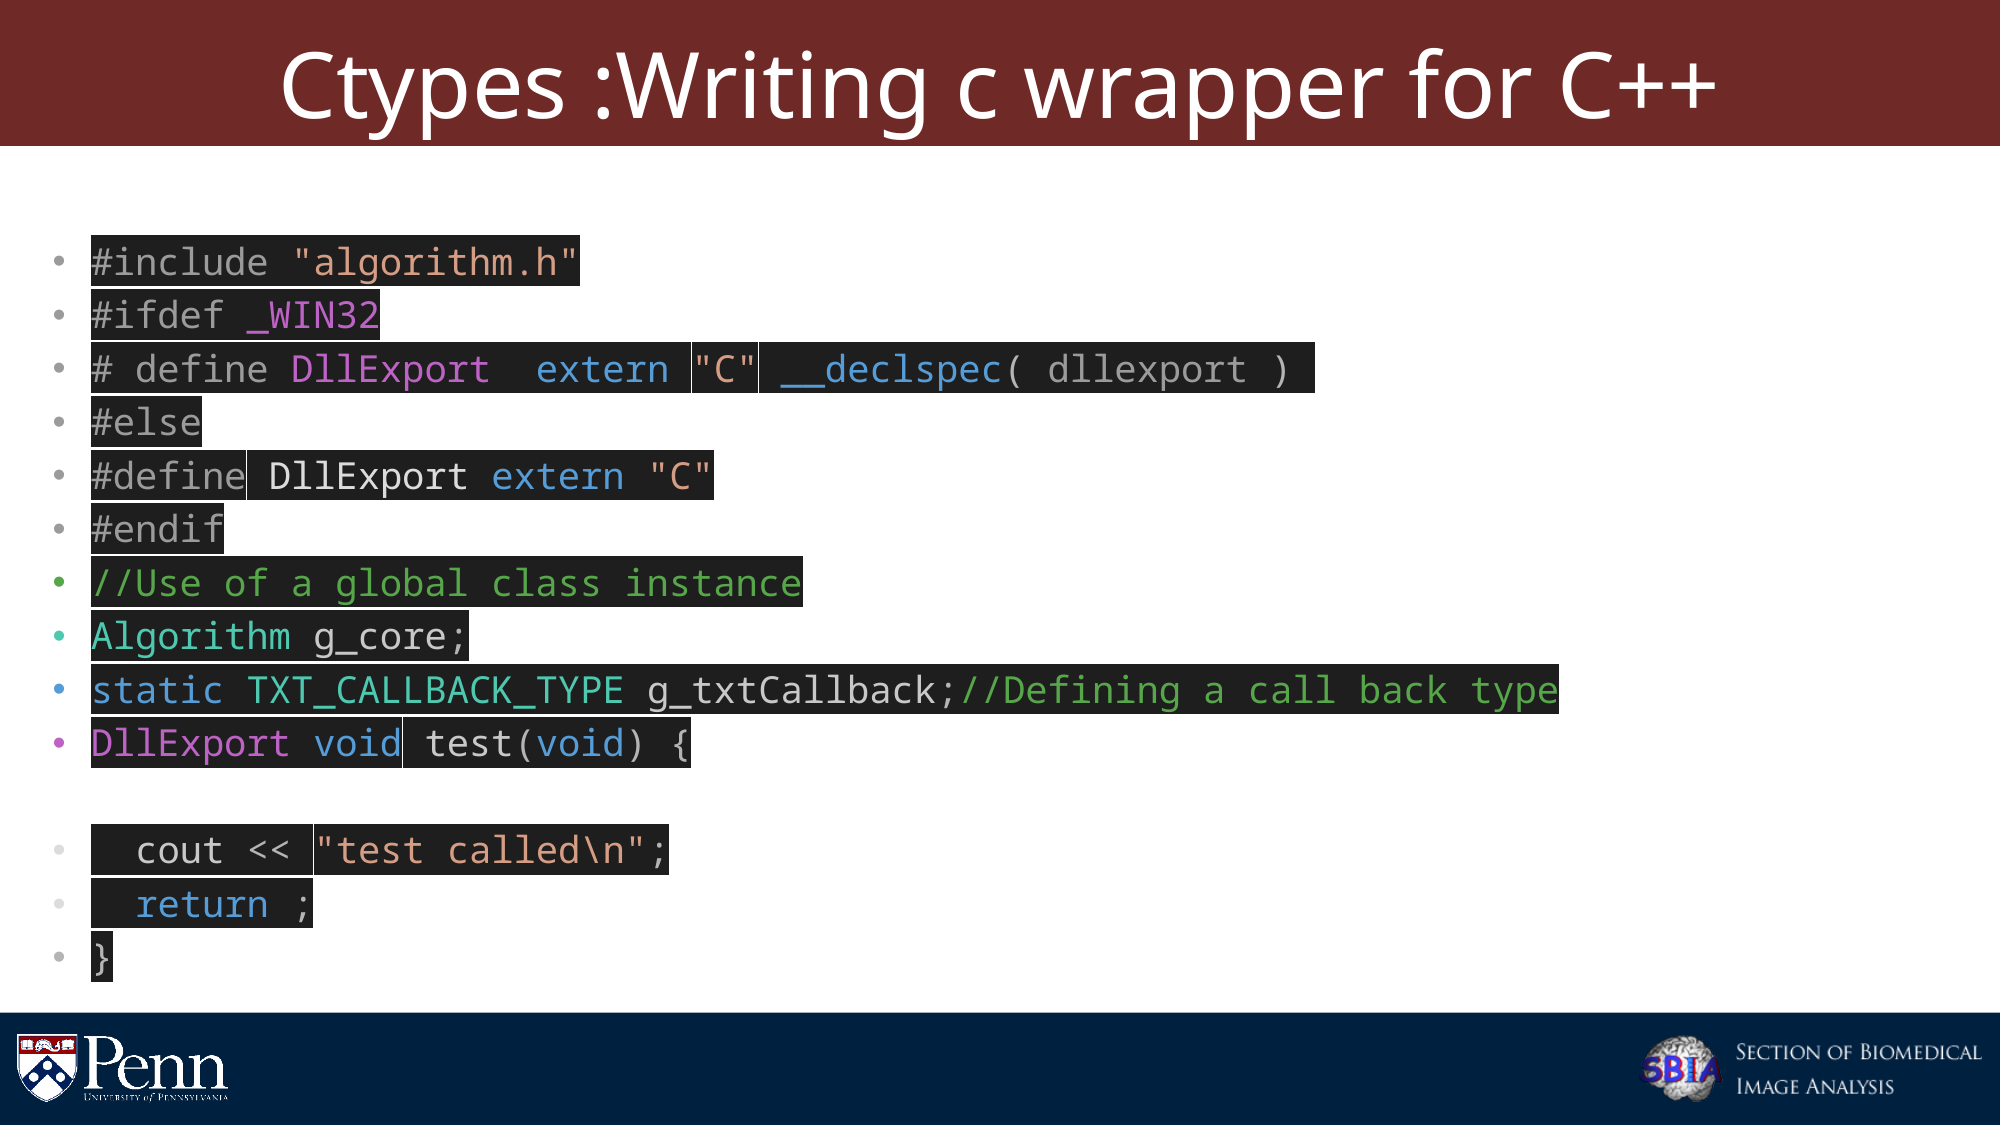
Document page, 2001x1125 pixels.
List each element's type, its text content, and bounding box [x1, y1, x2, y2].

picture [1639, 1034, 1982, 1103]
title Ctypes :Writing c wrapper for C++ [37, 0, 1963, 146]
picture [17, 1034, 228, 1103]
list #include "algorithm.h" #ifdef _WIN32 # define DllExport extern "C" __declspec( dllexport ) #else #define DllExport extern "C" #endif //Use of a global class instance Algorithm g_core; static TXT_CALLBACK_TYPE g_txtCallback;//Defining a call back type DllExport void test(void) { cout << "test called\n"; return ; } [37, 177, 1963, 988]
